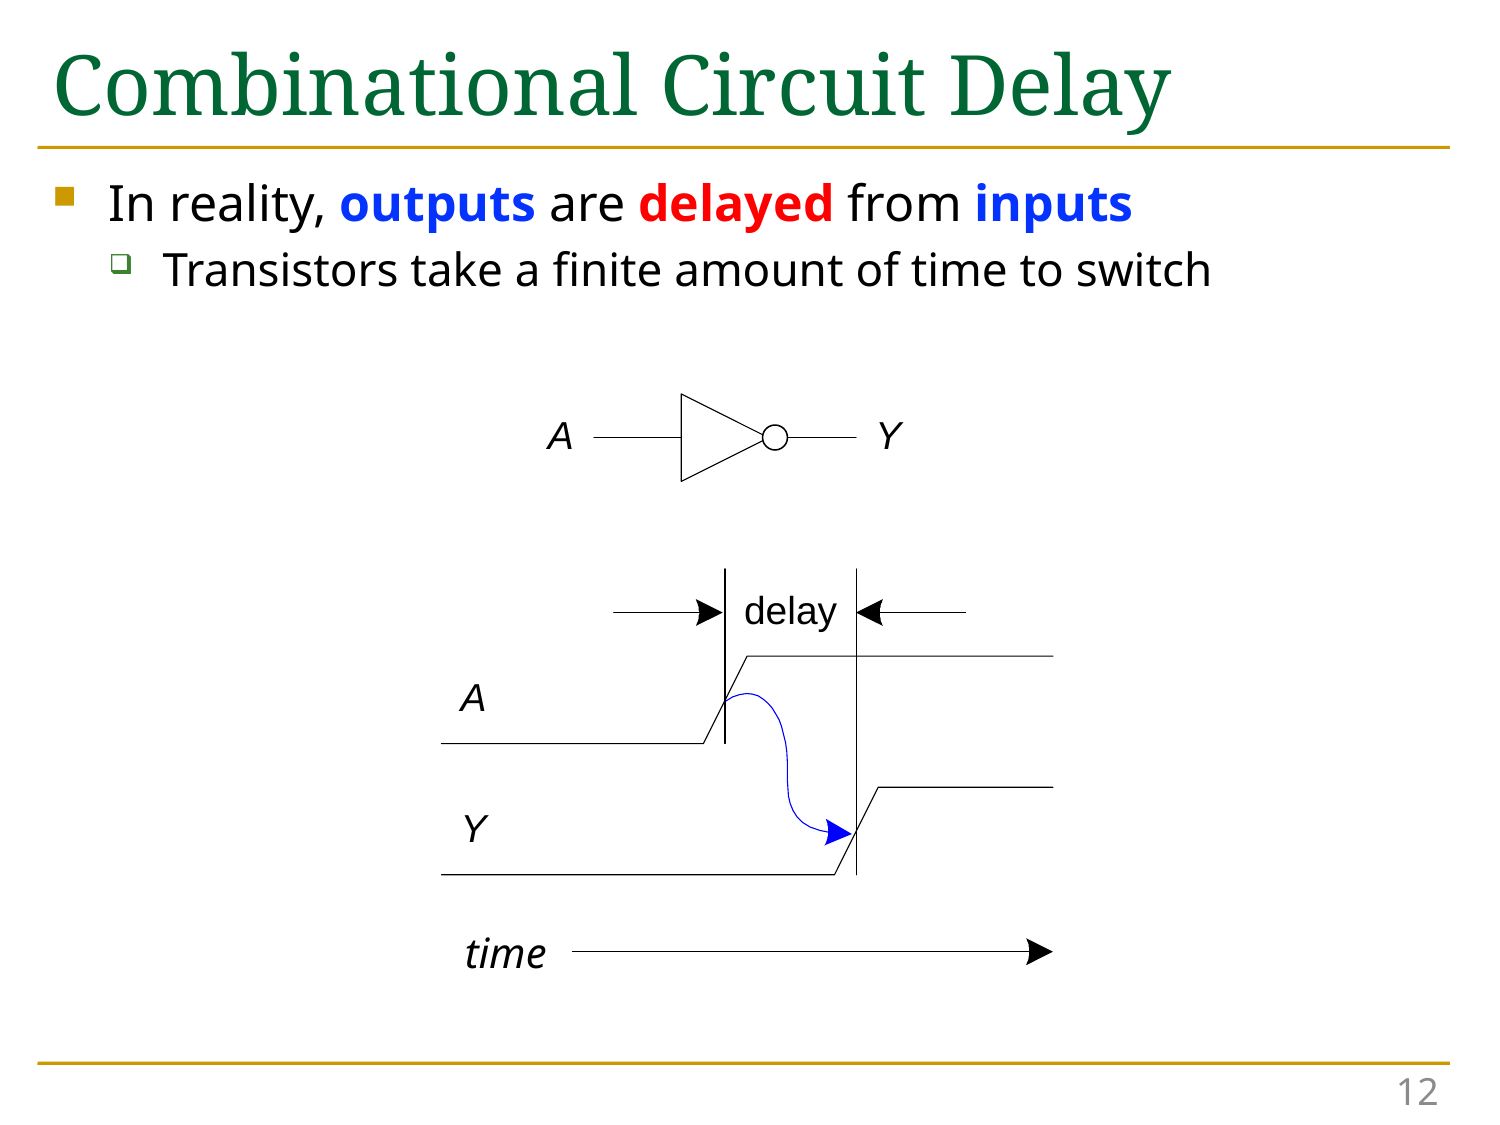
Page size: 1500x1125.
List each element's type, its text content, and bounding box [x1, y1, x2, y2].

title Combinational Circuit Delay [37, 24, 1450, 163]
slide_number 12 [1116, 1063, 1454, 1124]
list In reality, outputs are delayed from inputs Transistors take a finite amount of time to switch [37, 163, 1450, 1016]
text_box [424, 387, 1088, 1000]
